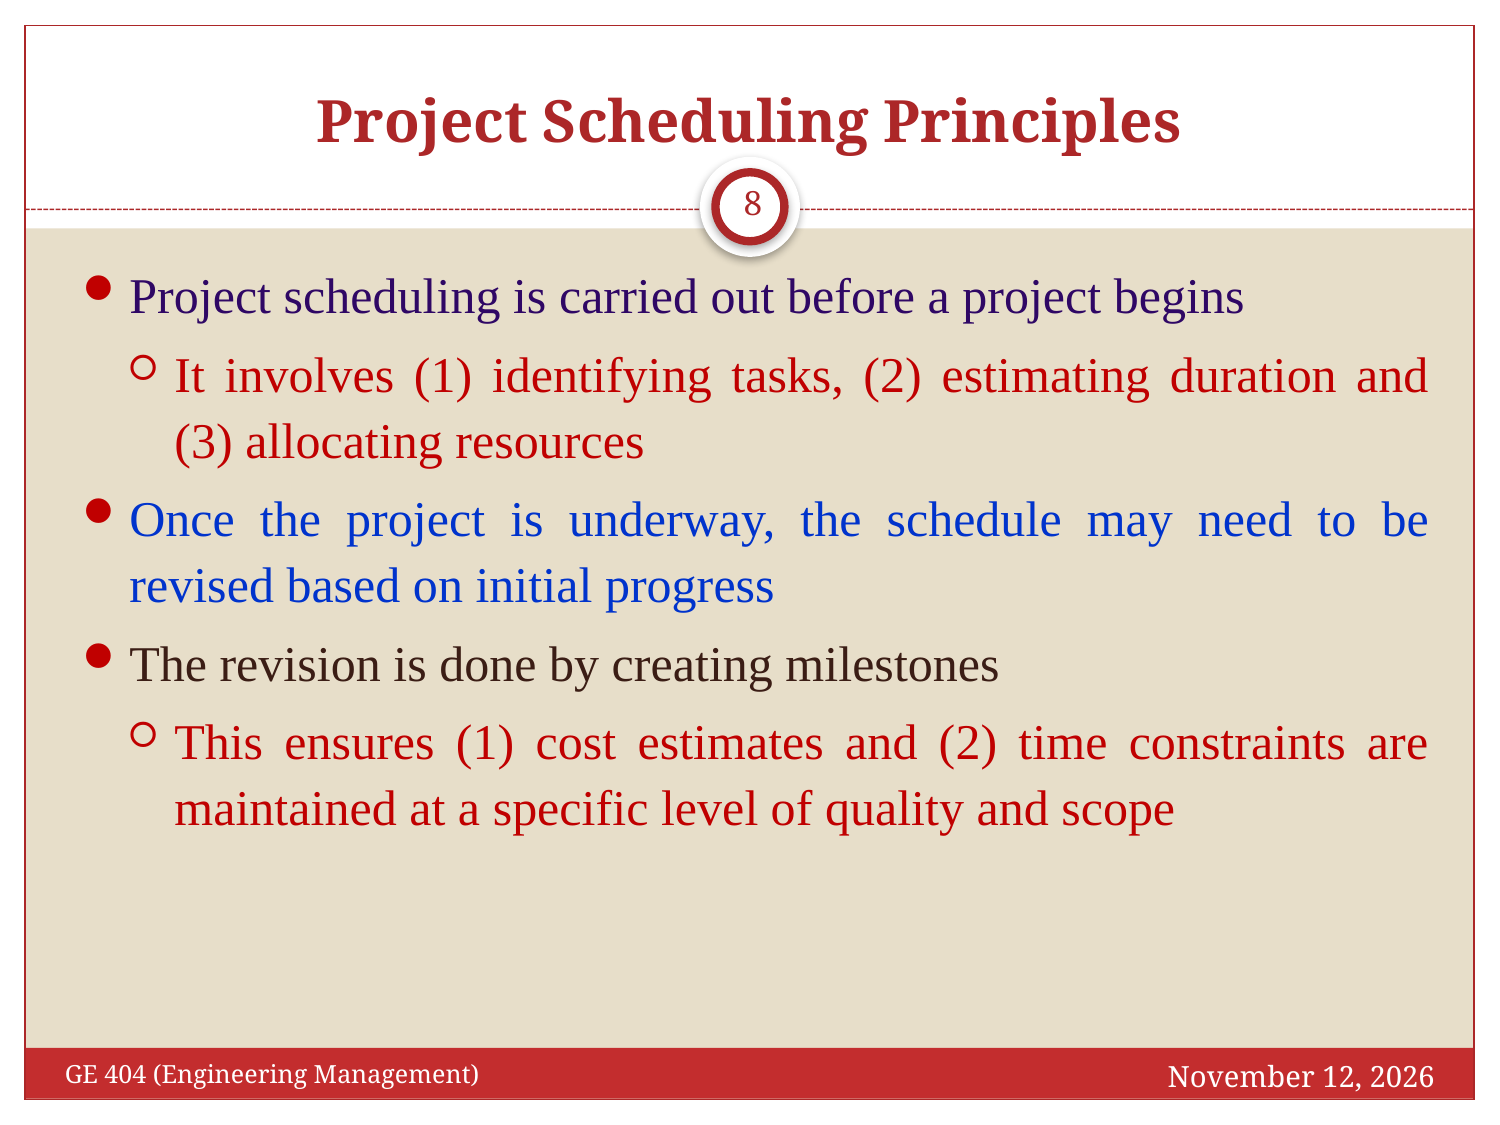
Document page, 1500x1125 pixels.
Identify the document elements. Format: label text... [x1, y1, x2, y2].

slide_number 8 [715, 168, 791, 241]
list Project scheduling is carried out before a project begins It involves (1) identifying tasks, (2) estimating duration and (3) allocating resources Once the project is underway, the schedule may need to be revised based on initial progress The revision is done by creating milestones This ensures (1) cost estimates and (2) time constraints are maintained at a specific level of quality and scope [49, 250, 1445, 1001]
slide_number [950, 1050, 1450, 1111]
title Project Scheduling Principles [49, 37, 1450, 162]
footer GE 404 (Engineering Management) [50, 1051, 638, 1112]
